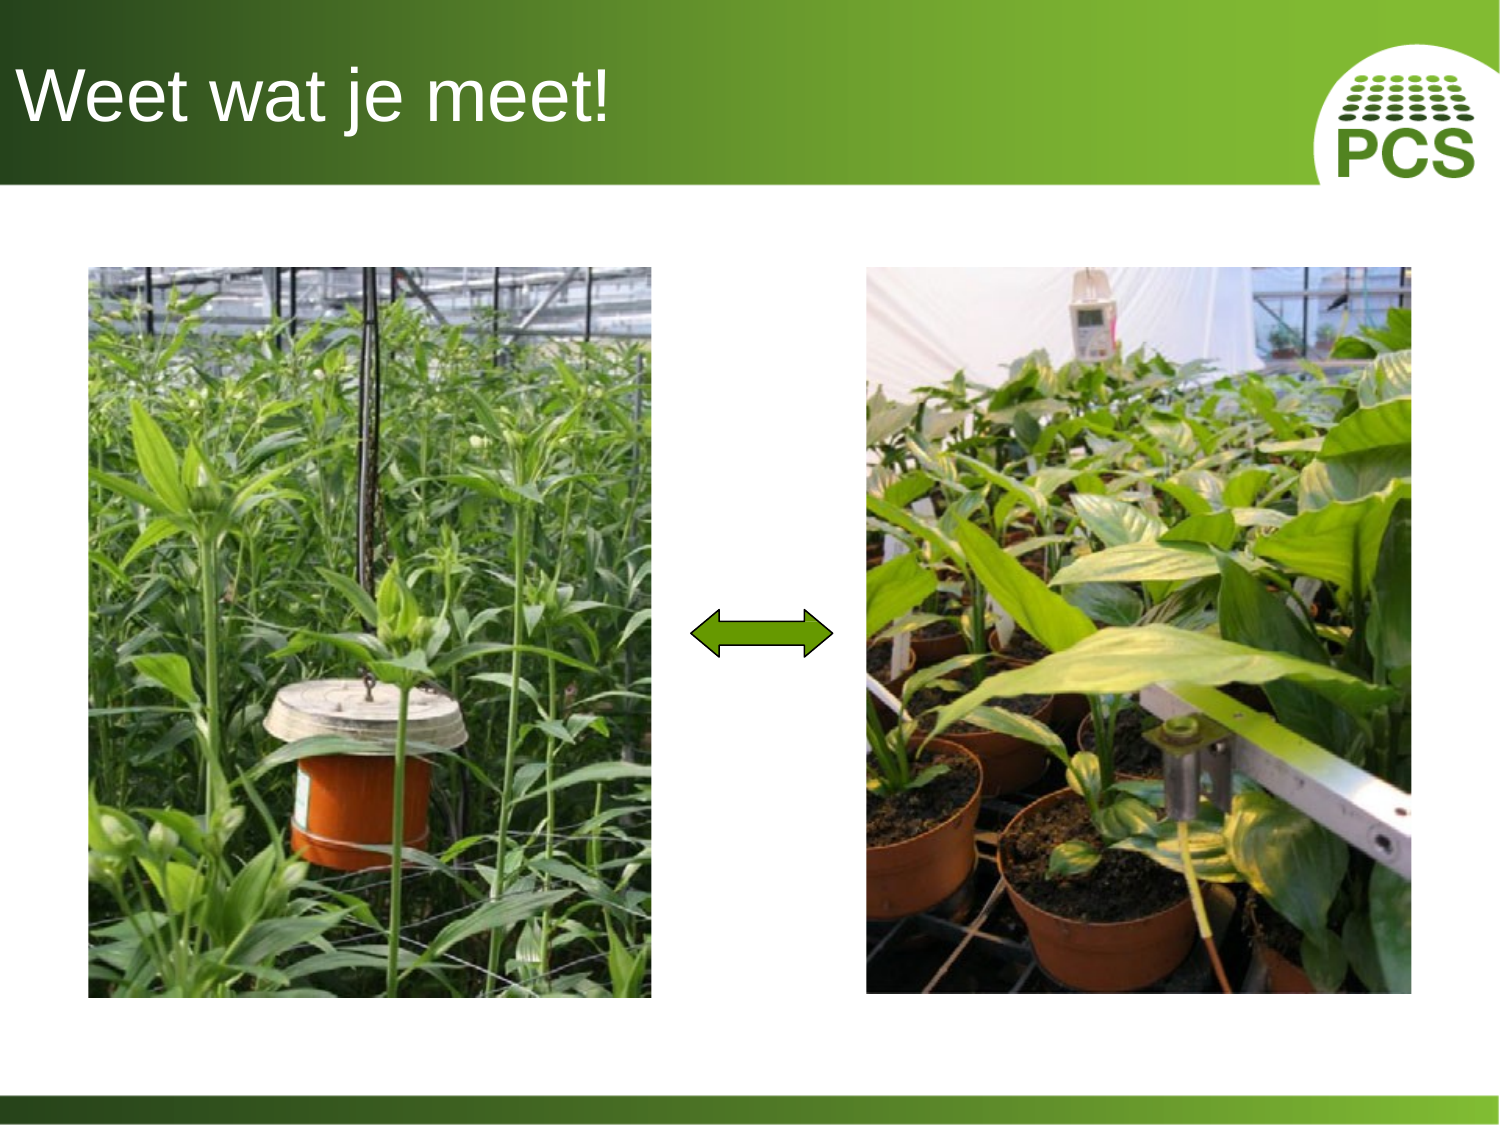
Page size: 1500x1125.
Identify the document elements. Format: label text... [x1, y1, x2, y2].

text_box [88, 267, 652, 999]
title Weet wat je meet! [12, 44, 618, 235]
text_box [866, 267, 1412, 994]
picture [0, 0, 1500, 1125]
text_box [690, 609, 833, 658]
